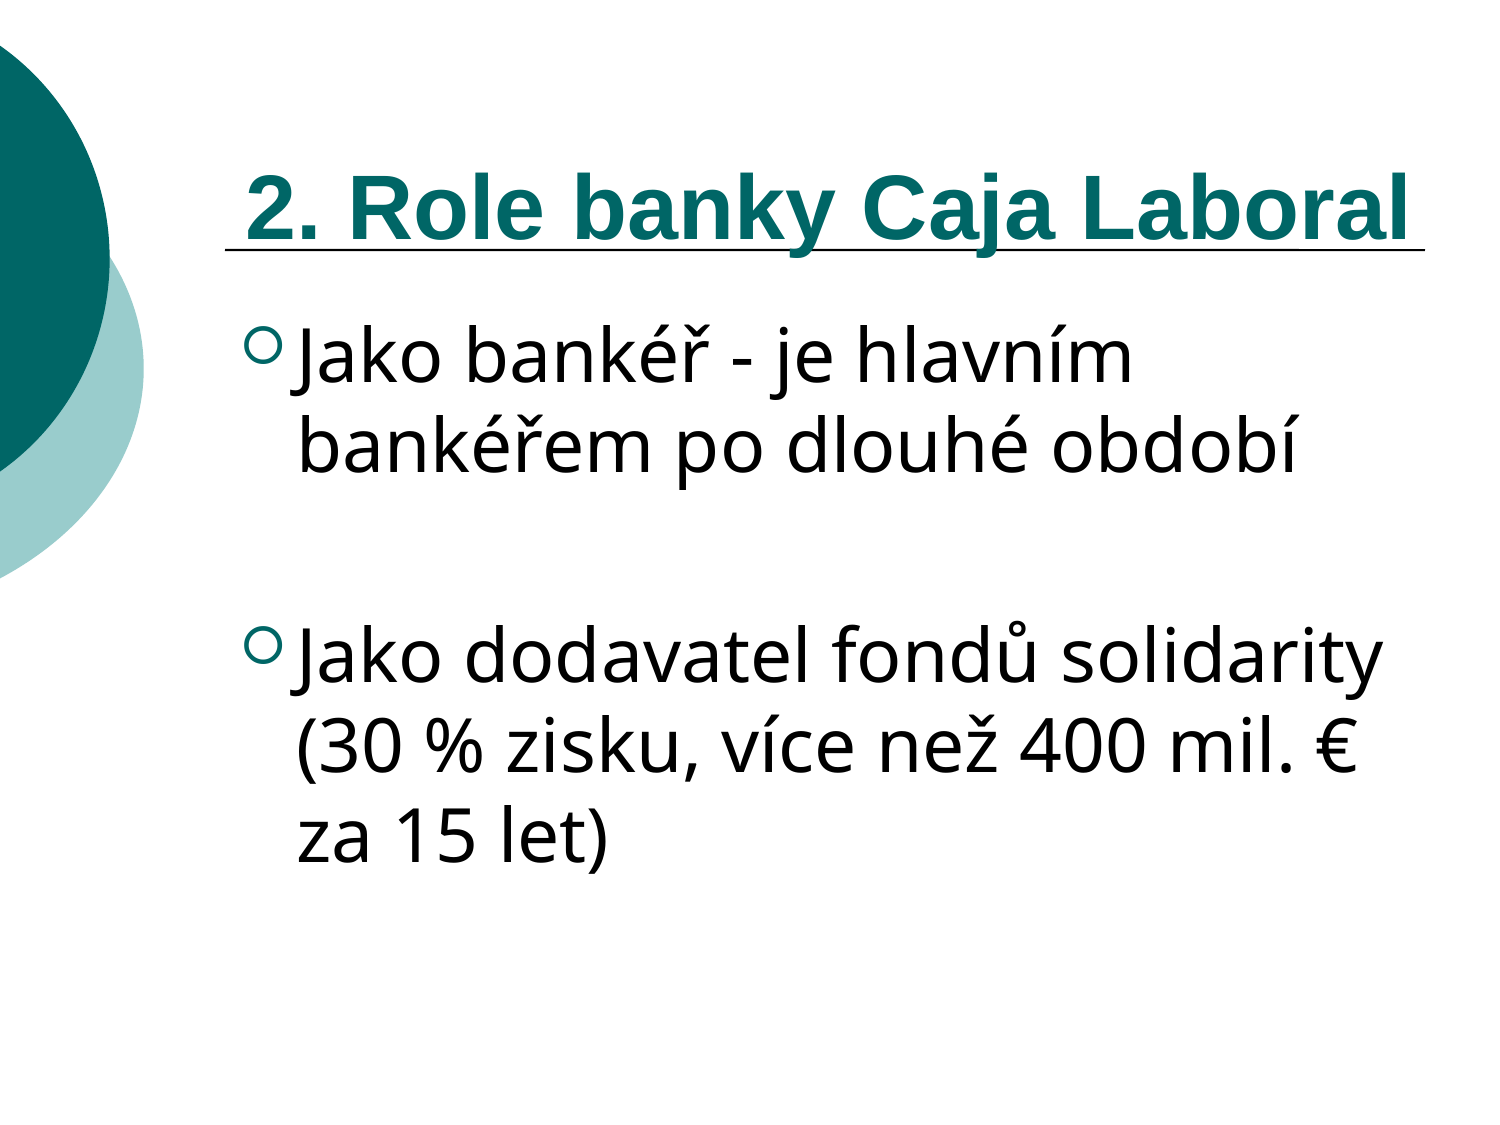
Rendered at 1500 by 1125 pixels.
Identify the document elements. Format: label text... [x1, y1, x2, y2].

title 2. Role banky Caja Laboral [230, 78, 1430, 266]
list Jako bankéř - je hlavním bankéřem po dlouhé období Jako dodavatel fondů solidarity (30 % zisku, více než 400 mil. € za 15 let) [224, 299, 1425, 975]
